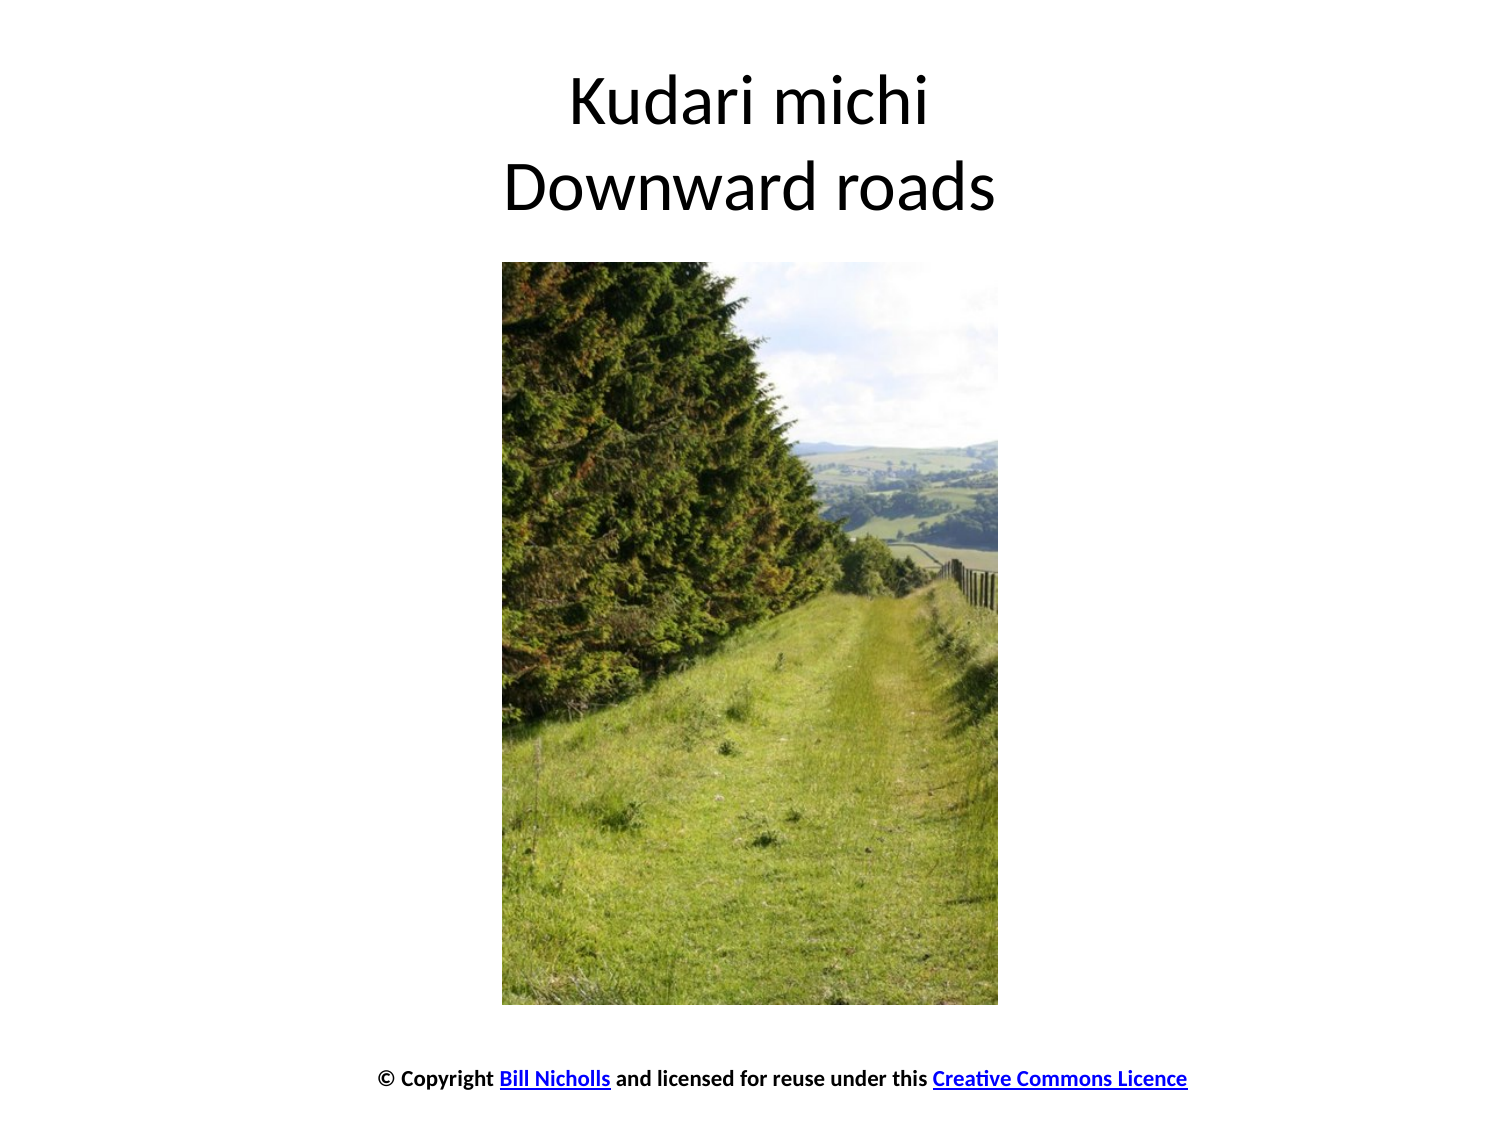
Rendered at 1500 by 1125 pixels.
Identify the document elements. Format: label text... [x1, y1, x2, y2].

text_box © Copyright Bill Nicholls and licensed for reuse under this Creative Commons Licence [351, 1056, 1203, 1099]
title Kudari michi Downward roads [75, 45, 1425, 233]
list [501, 262, 998, 1006]
